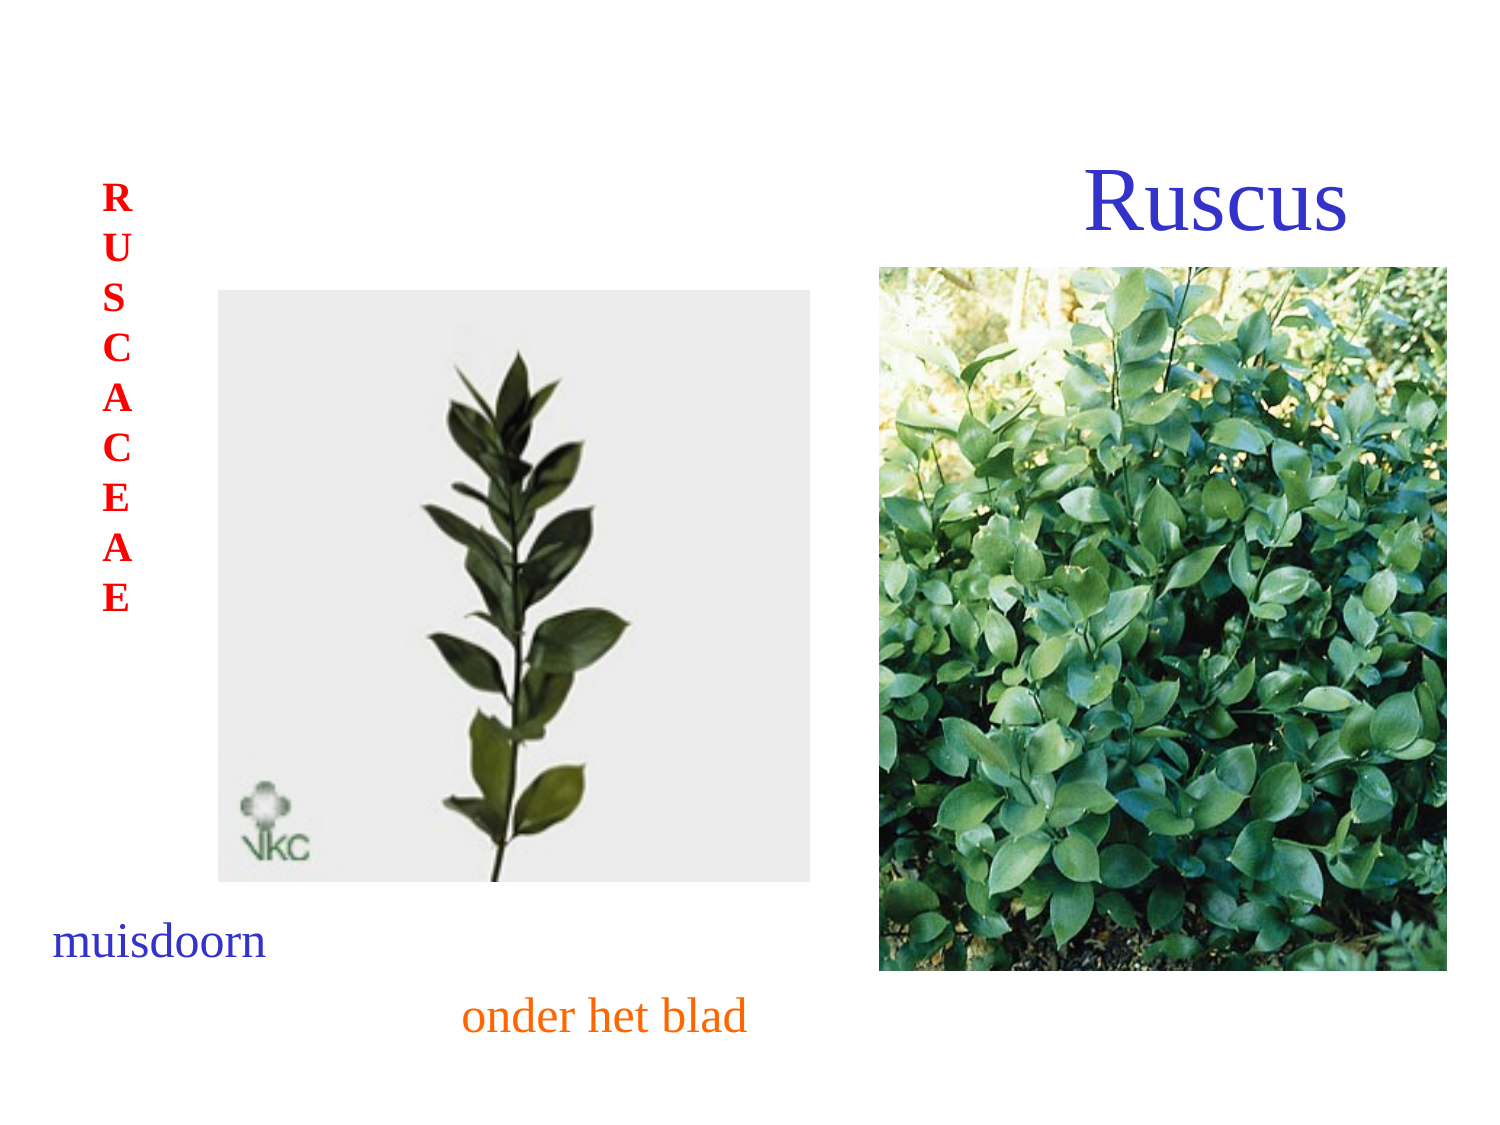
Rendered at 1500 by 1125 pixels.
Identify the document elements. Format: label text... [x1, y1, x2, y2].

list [218, 290, 810, 882]
title Ruscus [112, 99, 1388, 288]
text_box onder het blad [50, 974, 763, 1050]
text_box RUSCACEAE [87, 162, 150, 628]
text_box muisdoorn [37, 899, 875, 975]
picture [879, 266, 1447, 972]
